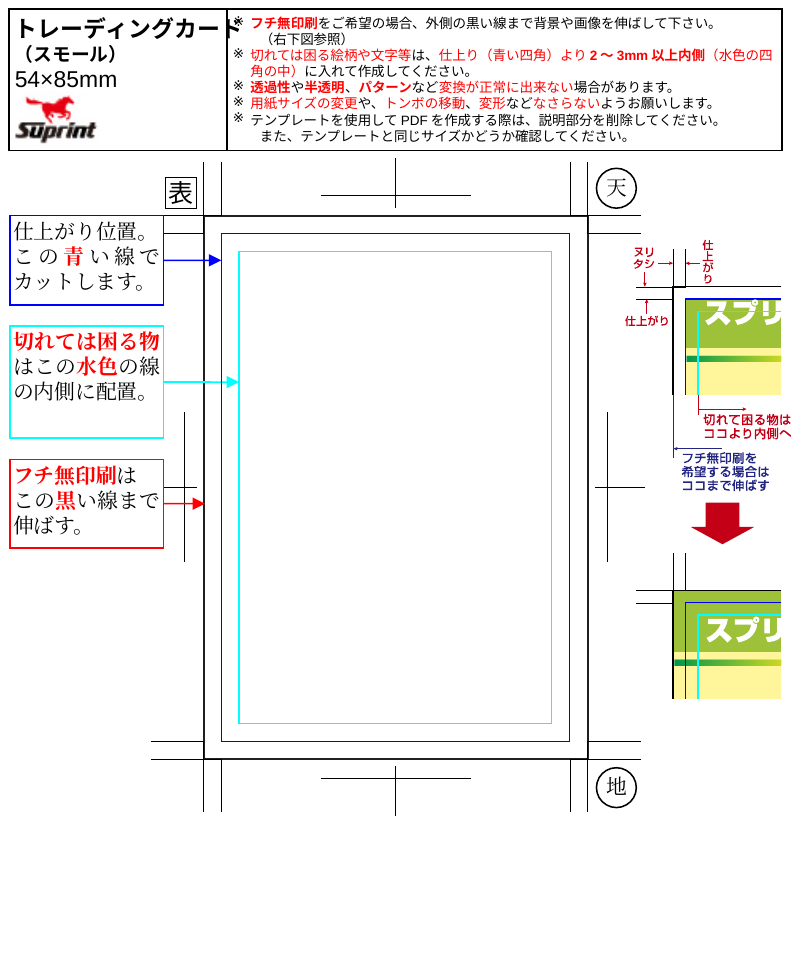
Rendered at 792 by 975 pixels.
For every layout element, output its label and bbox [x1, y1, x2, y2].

picture [11, 91, 101, 148]
